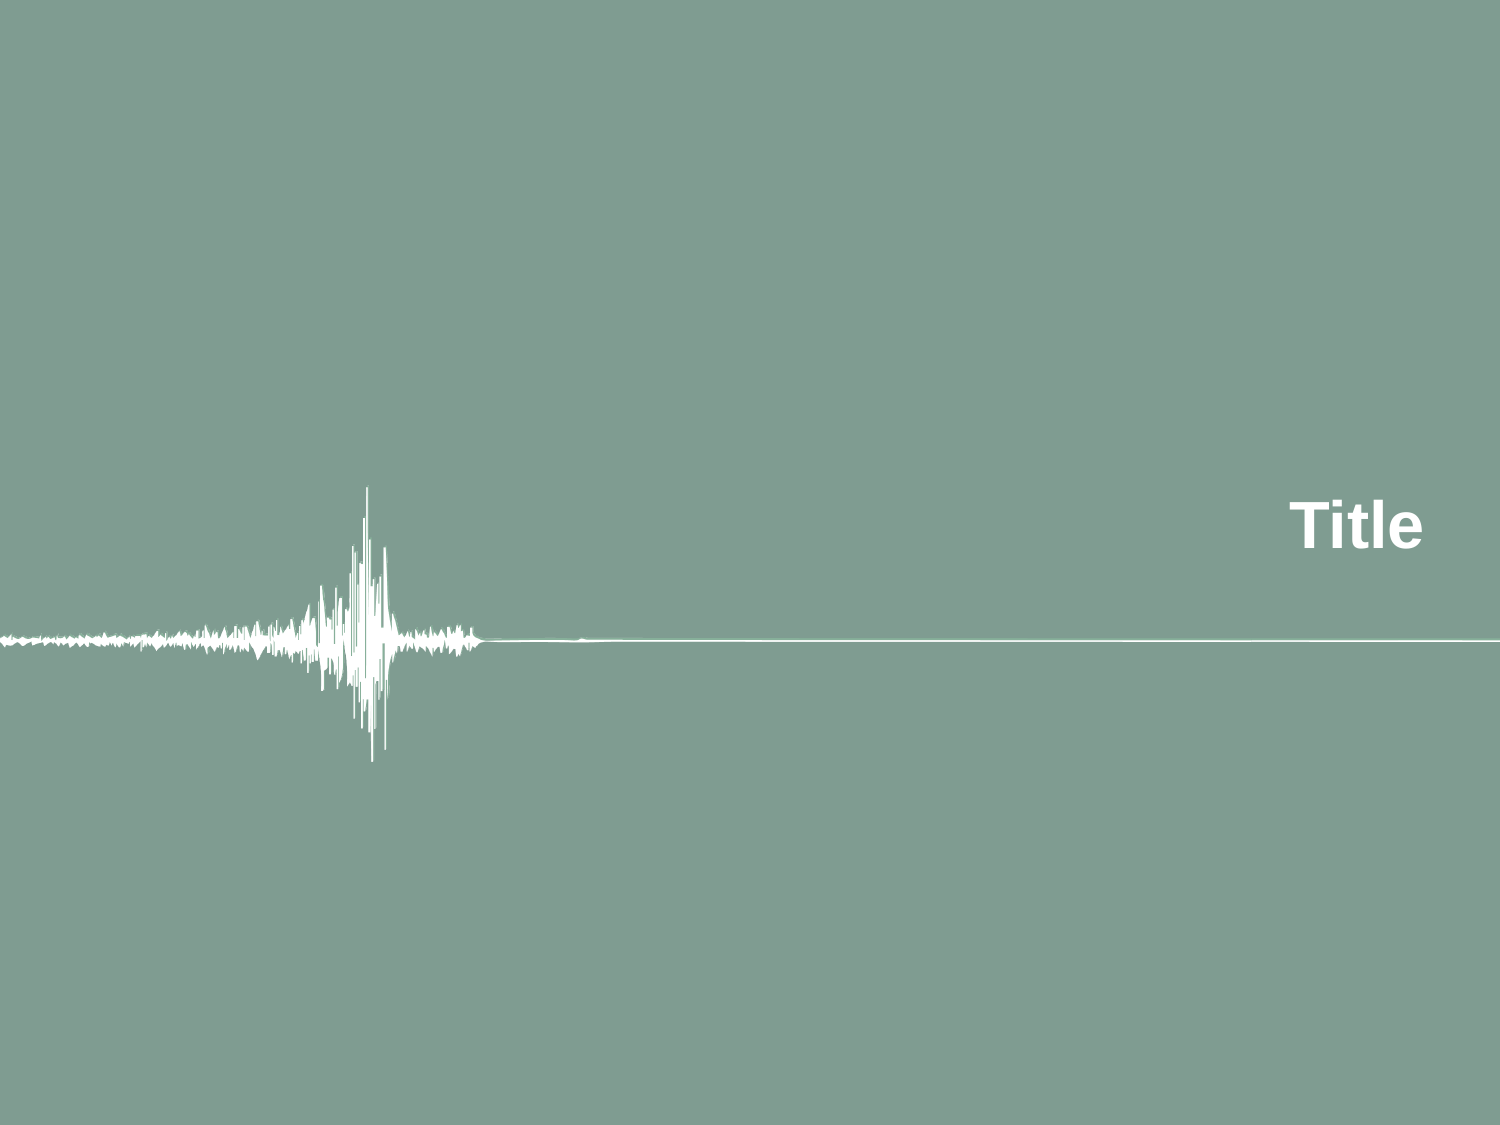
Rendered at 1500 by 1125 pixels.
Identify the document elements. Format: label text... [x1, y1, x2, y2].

picture [0, 458, 1500, 789]
title Title [447, 292, 1425, 563]
